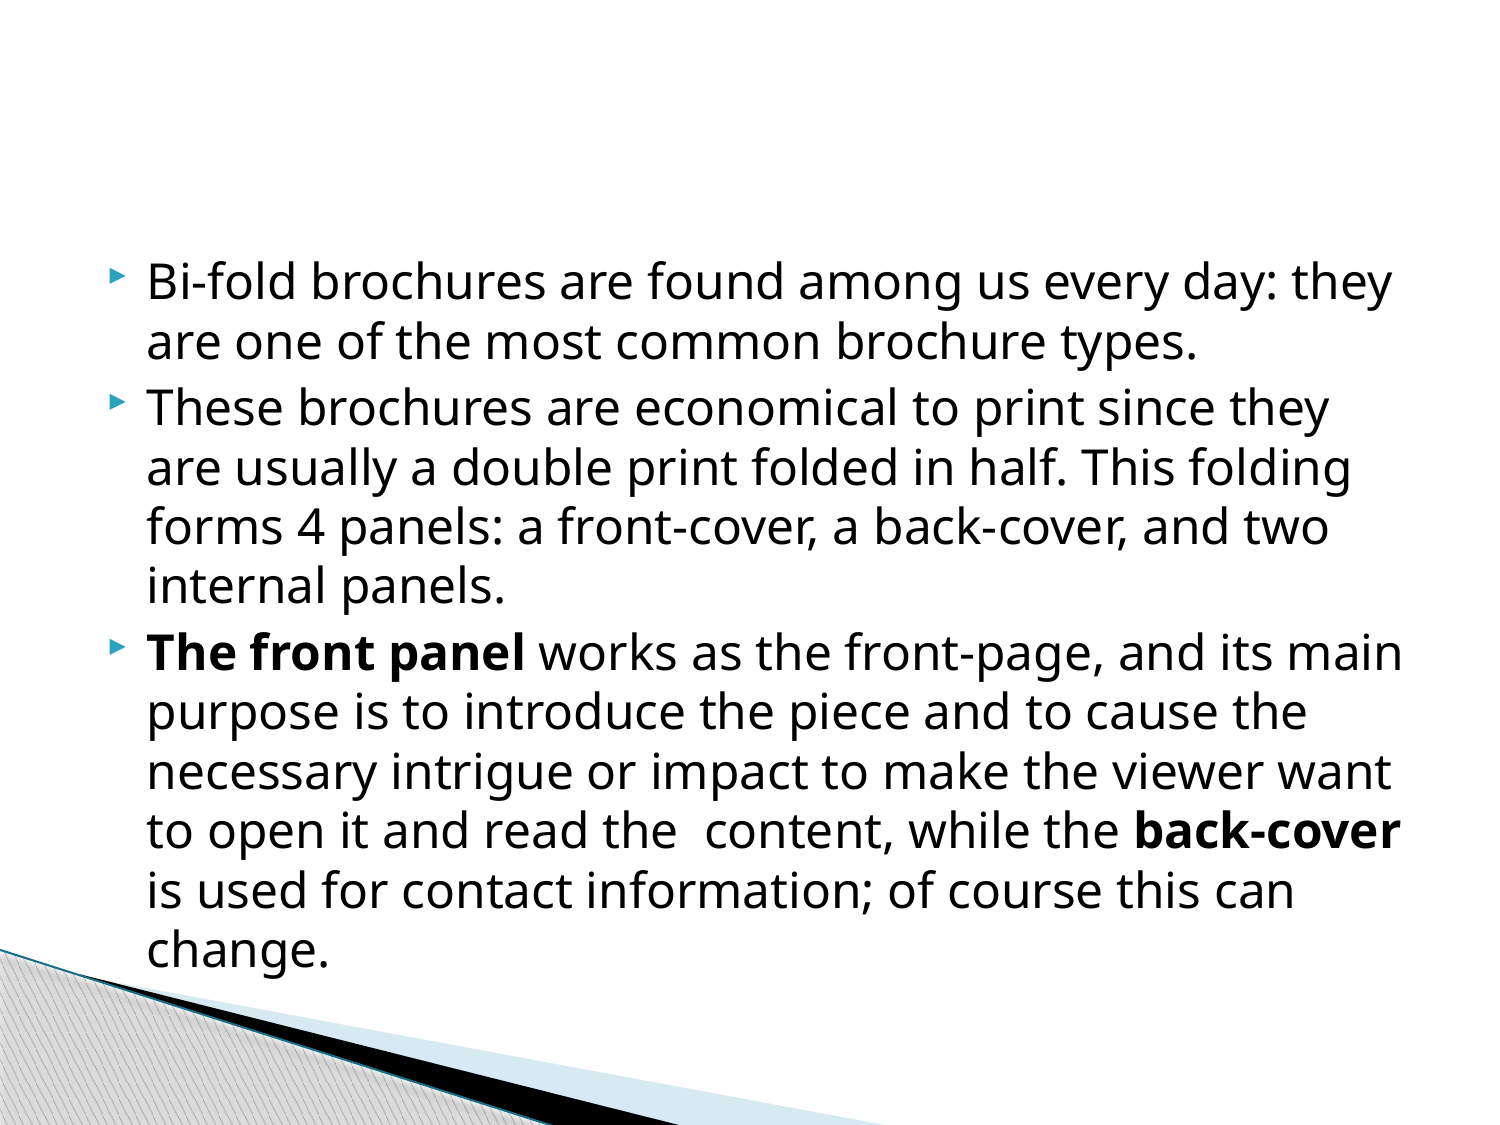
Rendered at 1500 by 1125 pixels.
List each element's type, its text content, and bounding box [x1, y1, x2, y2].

list Bi-fold brochures are found among us every day: they are one of the most common brochure types. These brochures are economical to print since they are usually a double print folded in half. This folding forms 4 panels: a front-cover, a back-cover, and two internal panels. The front panel works as the front-page, and its main purpose is to introduce the piece and to cause the necessary intrigue or impact to make the viewer want to open it and read the content, while the back-cover is used for contact information; of course this can change. [75, 243, 1425, 986]
